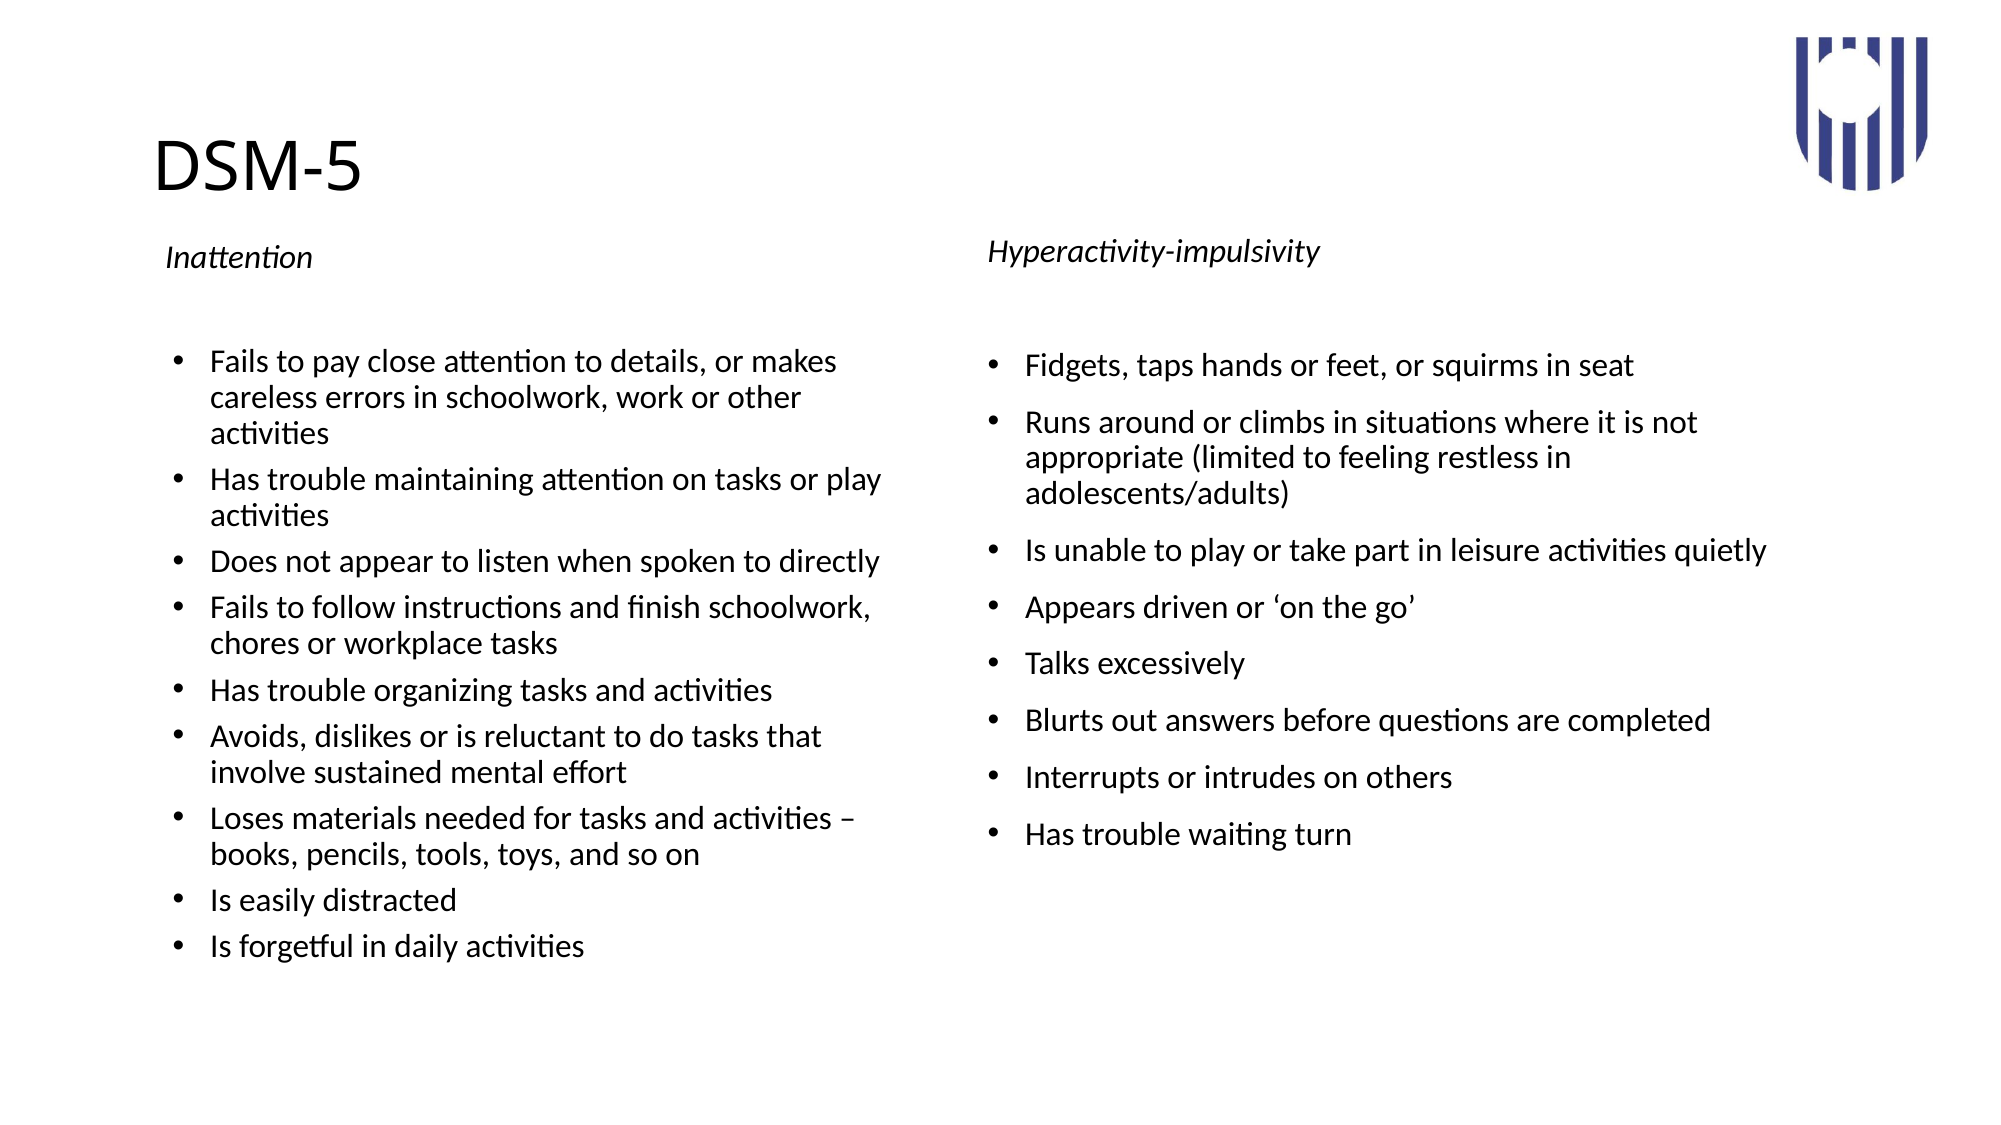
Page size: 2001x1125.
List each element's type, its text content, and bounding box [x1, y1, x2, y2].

list Inattention Fails to pay close attention to details, or makes careless errors in schoolwork, work or other activities Has trouble maintaining attention on tasks or play activities Does not appear to listen when spoken to directly Fails to follow instructions and finish schoolwork, chores or workplace tasks Has trouble organizing tasks and activities Avoids, dislikes or is reluctant to do tasks that involve sustained mental effort Loses materials needed for tasks and activities – books, pencils, tools, toys, and so on Is easily distracted Is forgetful in daily activities [82, 226, 933, 1086]
title DSM-5 [137, 59, 1863, 278]
picture [1742, 0, 1983, 240]
list Hyperactivity-impulsivity Fidgets, taps hands or feet, or squirms in seat Runs around or climbs in situations where it is not appropriate (limited to feeling restless in adolescents/adults) Is unable to play or take part in leisure activities quietly Appears driven or ‘on the go’ Talks excessively Blurts out answers before questions are completed Interrupts or intrudes on others Has trouble waiting turn [972, 226, 1823, 1105]
